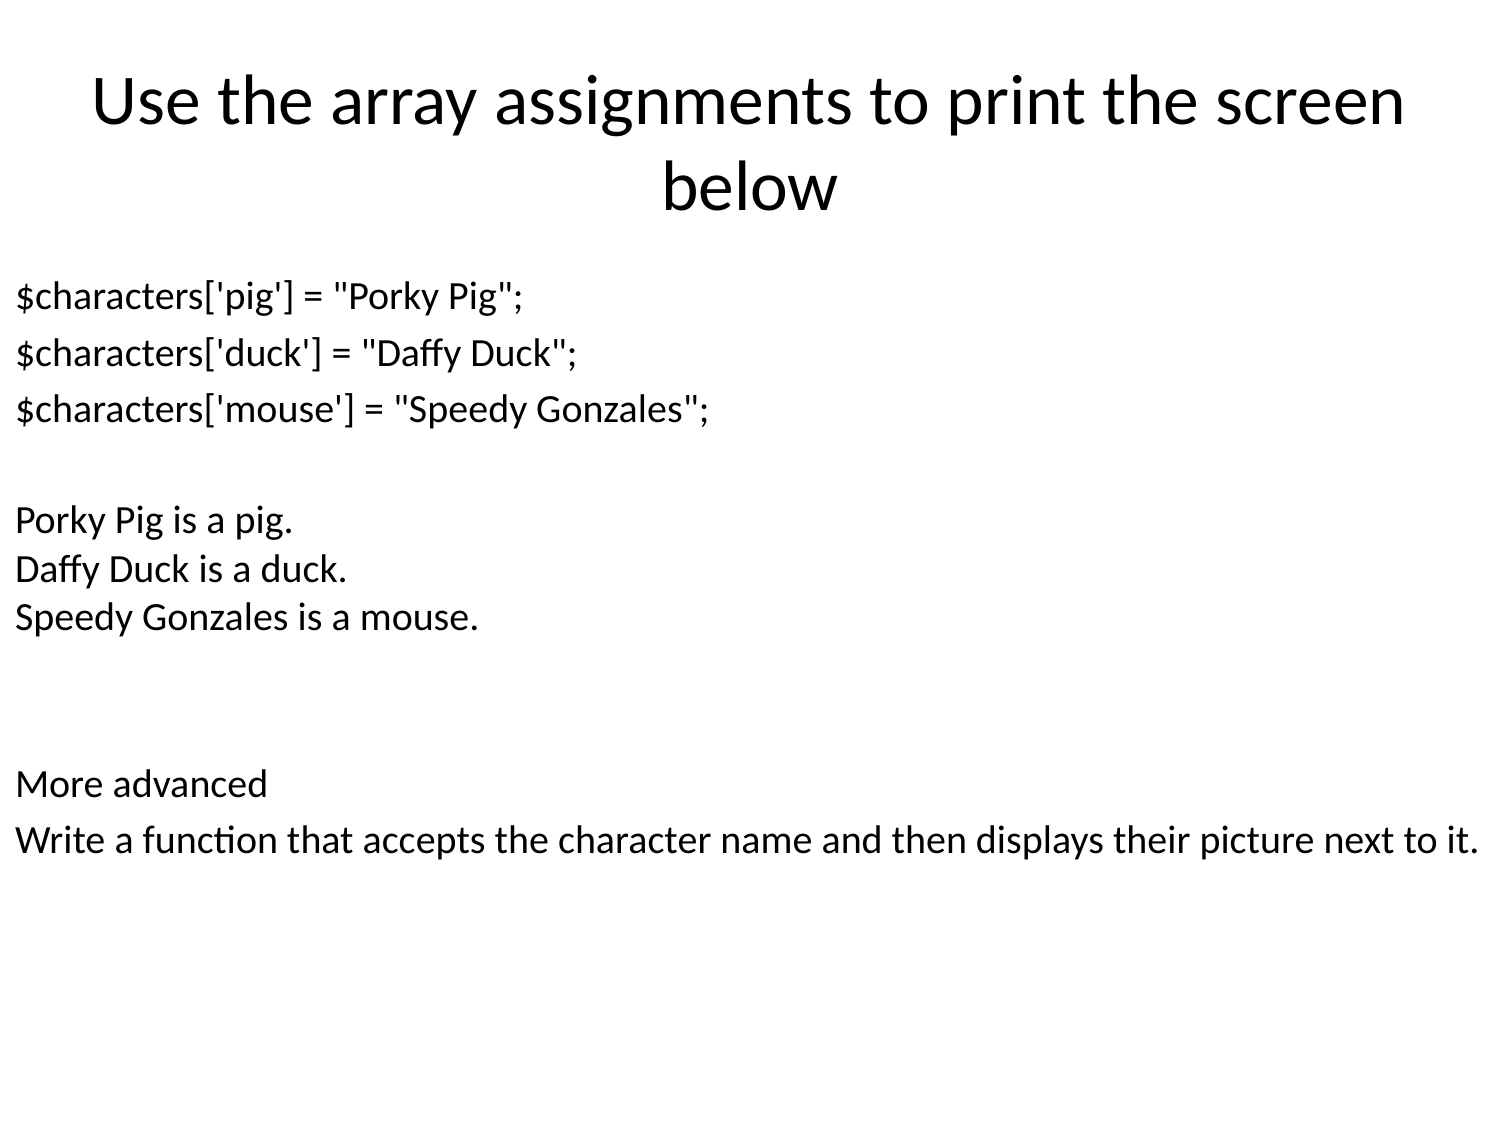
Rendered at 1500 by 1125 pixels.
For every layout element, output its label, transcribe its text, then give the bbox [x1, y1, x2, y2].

list $characters['pig'] = "Porky Pig"; $characters['duck'] = "Daffy Duck"; $characters['mouse'] = "Speedy Gonzales"; Porky Pig is a pig. Daffy Duck is a duck. Speedy Gonzales is a mouse. More advanced Write a function that accepts the character name and then displays their picture next to it. [0, 262, 1500, 1005]
title Use the array assignments to print the screen below [75, 45, 1425, 233]
